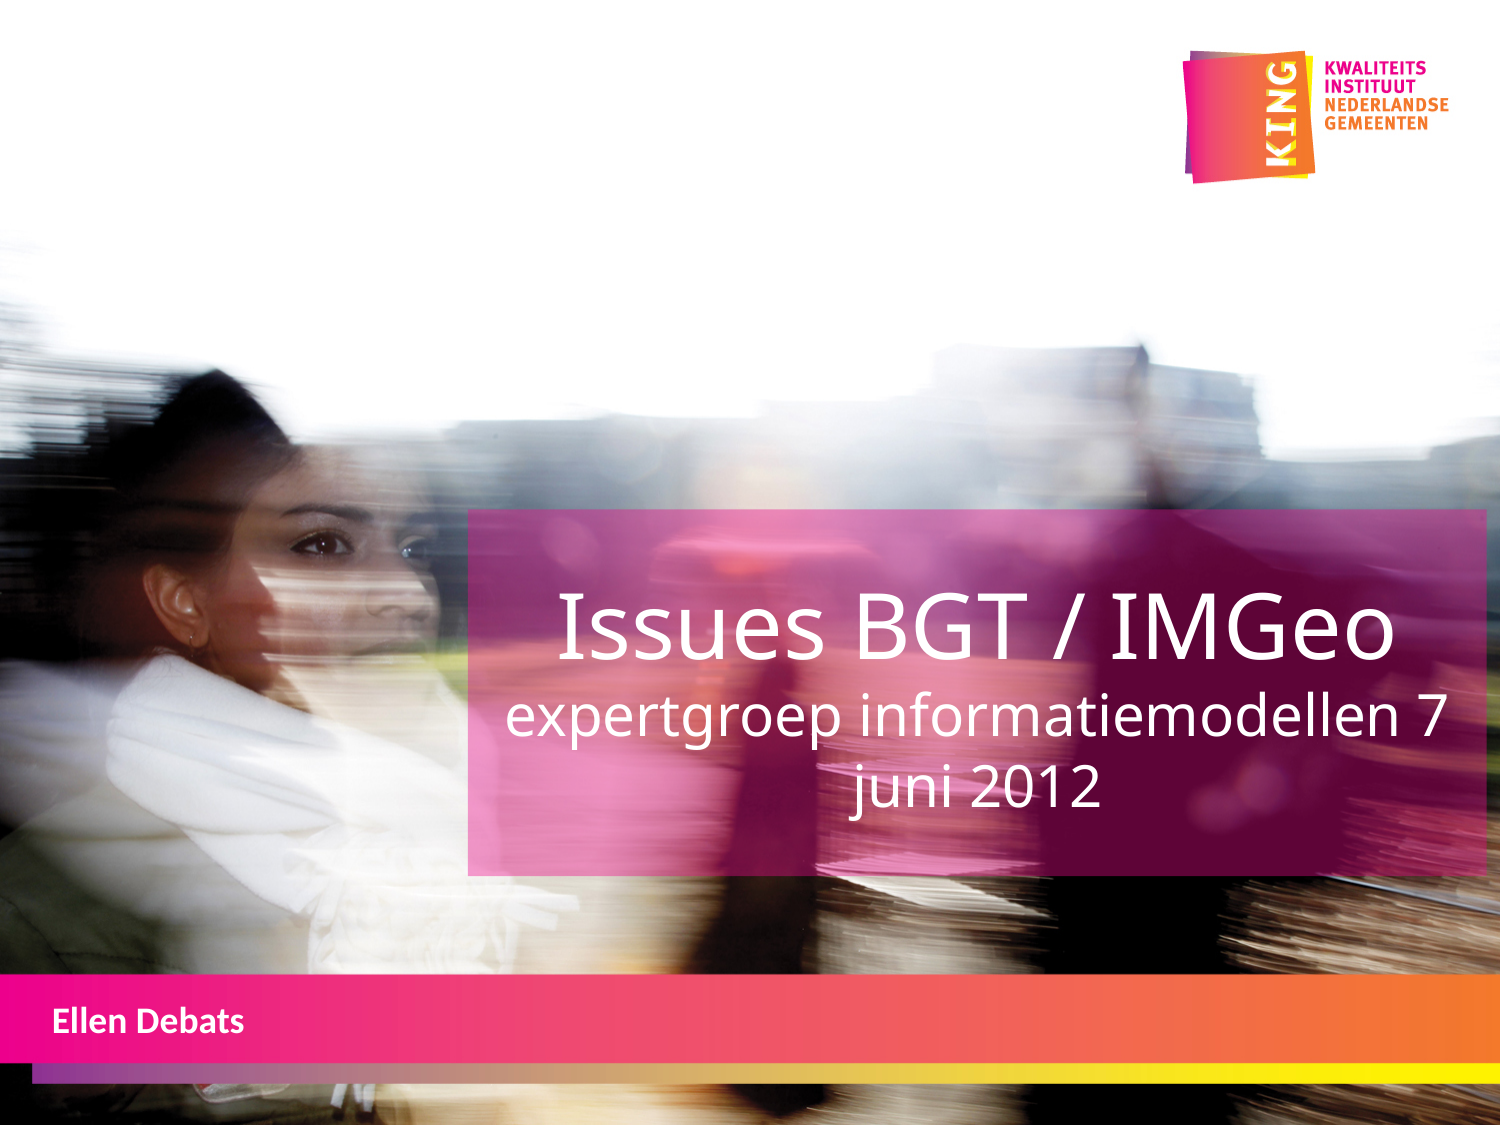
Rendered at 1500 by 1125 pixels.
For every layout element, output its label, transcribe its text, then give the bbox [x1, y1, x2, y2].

picture [0, 0, 1500, 1125]
text_box Ellen Debats [37, 987, 926, 1058]
text_box Issues BGT / IMGeo expertgroep informatiemodellen 7 juni 2012 [467, 509, 1487, 877]
